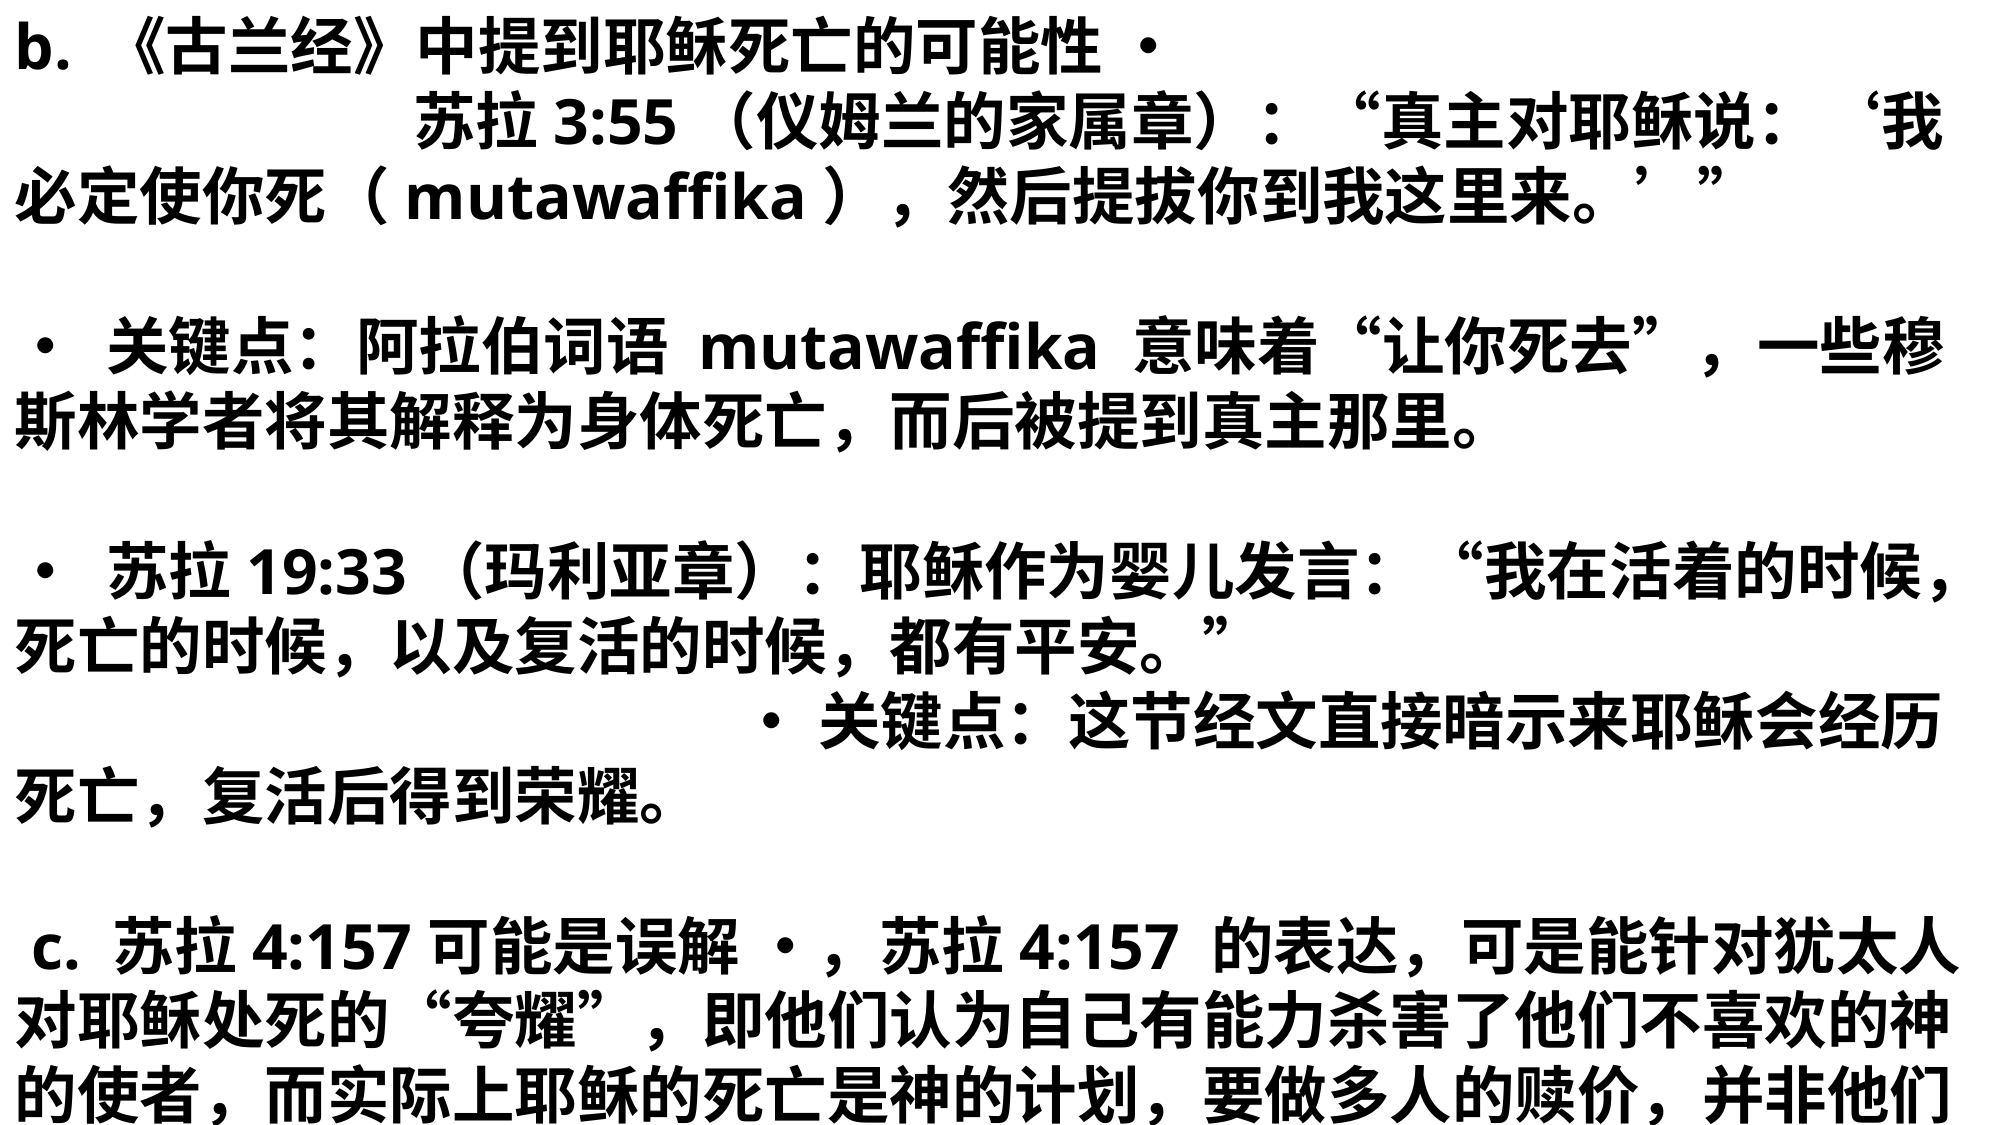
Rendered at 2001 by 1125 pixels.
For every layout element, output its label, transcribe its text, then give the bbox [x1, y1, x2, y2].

text_box b. 《古兰经》中提到耶稣死亡的可能性 • 苏拉3:55（仪姆兰的家属章）：“真主对耶稣说：‘我必定使你死（mutawaffika），然后提拔你到我这里来。’” • 关键点：阿拉伯词语 mutawaffika 意味着“让你死去”，一些穆斯林学者将其解释为身体死亡，而后被提到真主那里。 • 苏拉19:33（玛利亚章）：耶稣作为婴儿发言：“我在活着的时候，死亡的时候，以及复活的时候，都有平安。” • 关键点：这节经文直接暗示来耶稣会经历死亡，复活后得到荣耀。 c. 苏拉4:157可能是误解 •，苏拉4:157 的表达，可是能针对犹太人对耶稣处死的“夸耀”，即他们认为自己有能力杀害了他们不喜欢的神的使者，而实际上耶稣的死亡是神的计划，要做多人的赎价，并非他们的胜利。 [0, 0, 2000, 1125]
